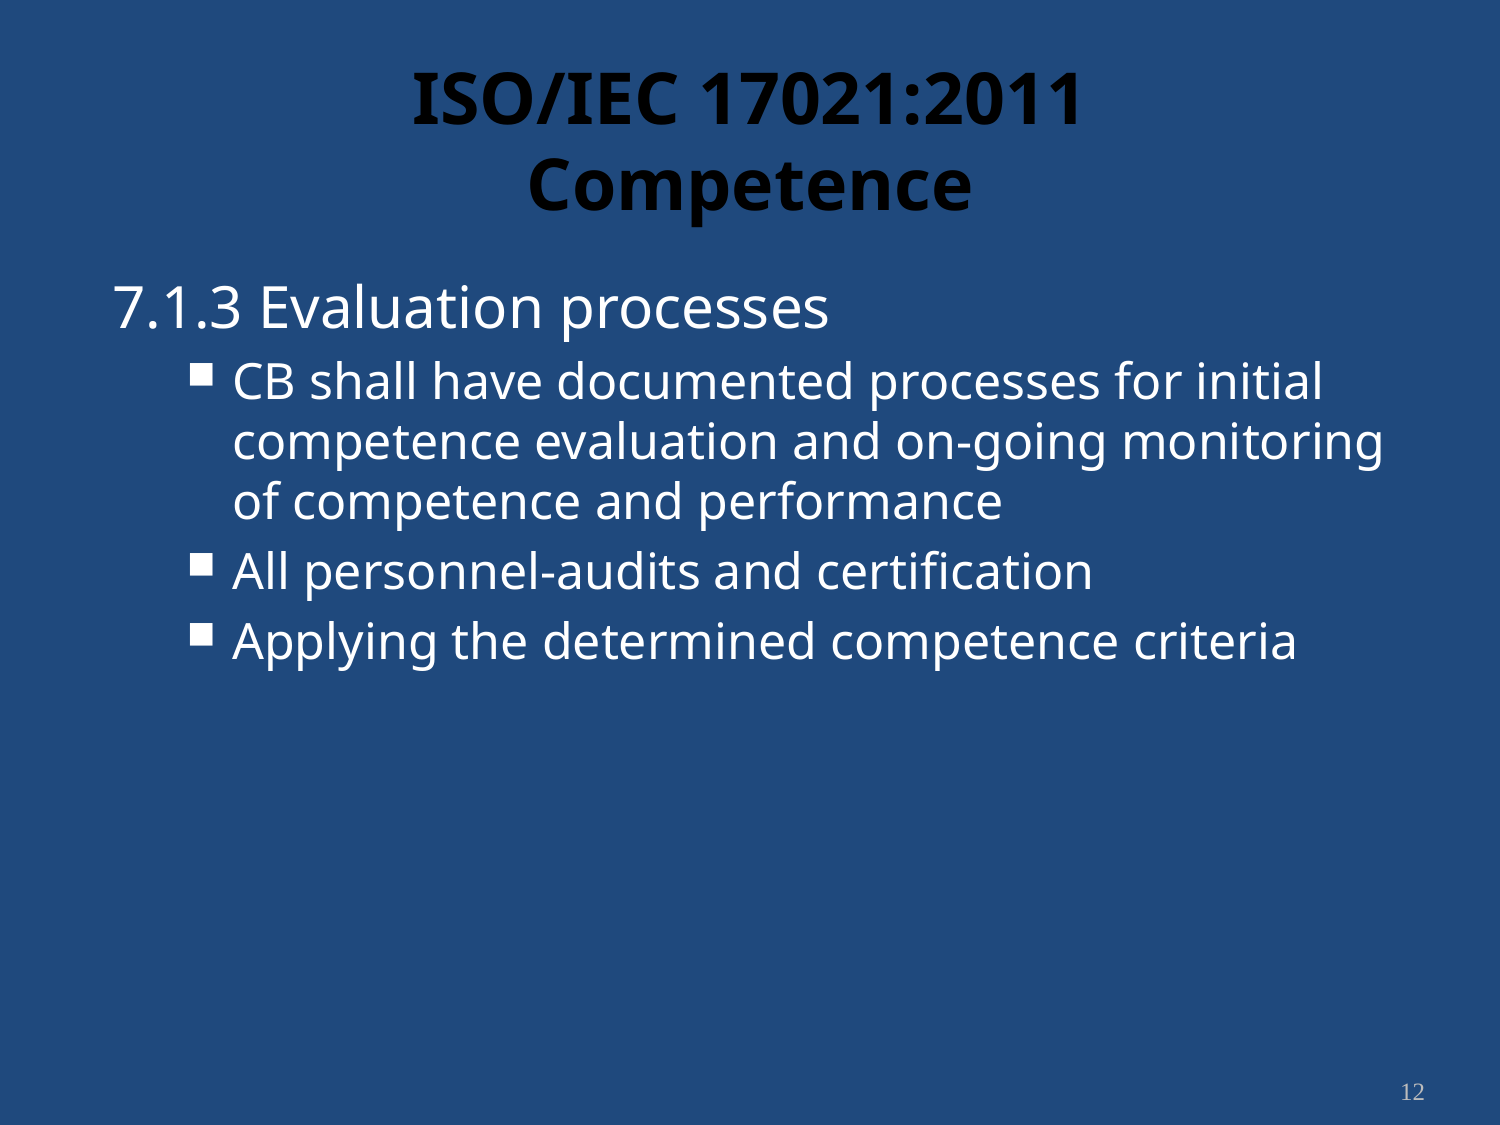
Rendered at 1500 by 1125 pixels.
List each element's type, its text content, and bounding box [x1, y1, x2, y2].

list 7.1.3 Evaluation processes CB shall have documented processes for initial competence evaluation and on-going monitoring of competence and performance All personnel-audits and certification Applying the determined competence criteria [75, 262, 1425, 1035]
title ISO/IEC 17021:2011 Competence [75, 45, 1425, 233]
slide_number 12 [1299, 1052, 1425, 1113]
